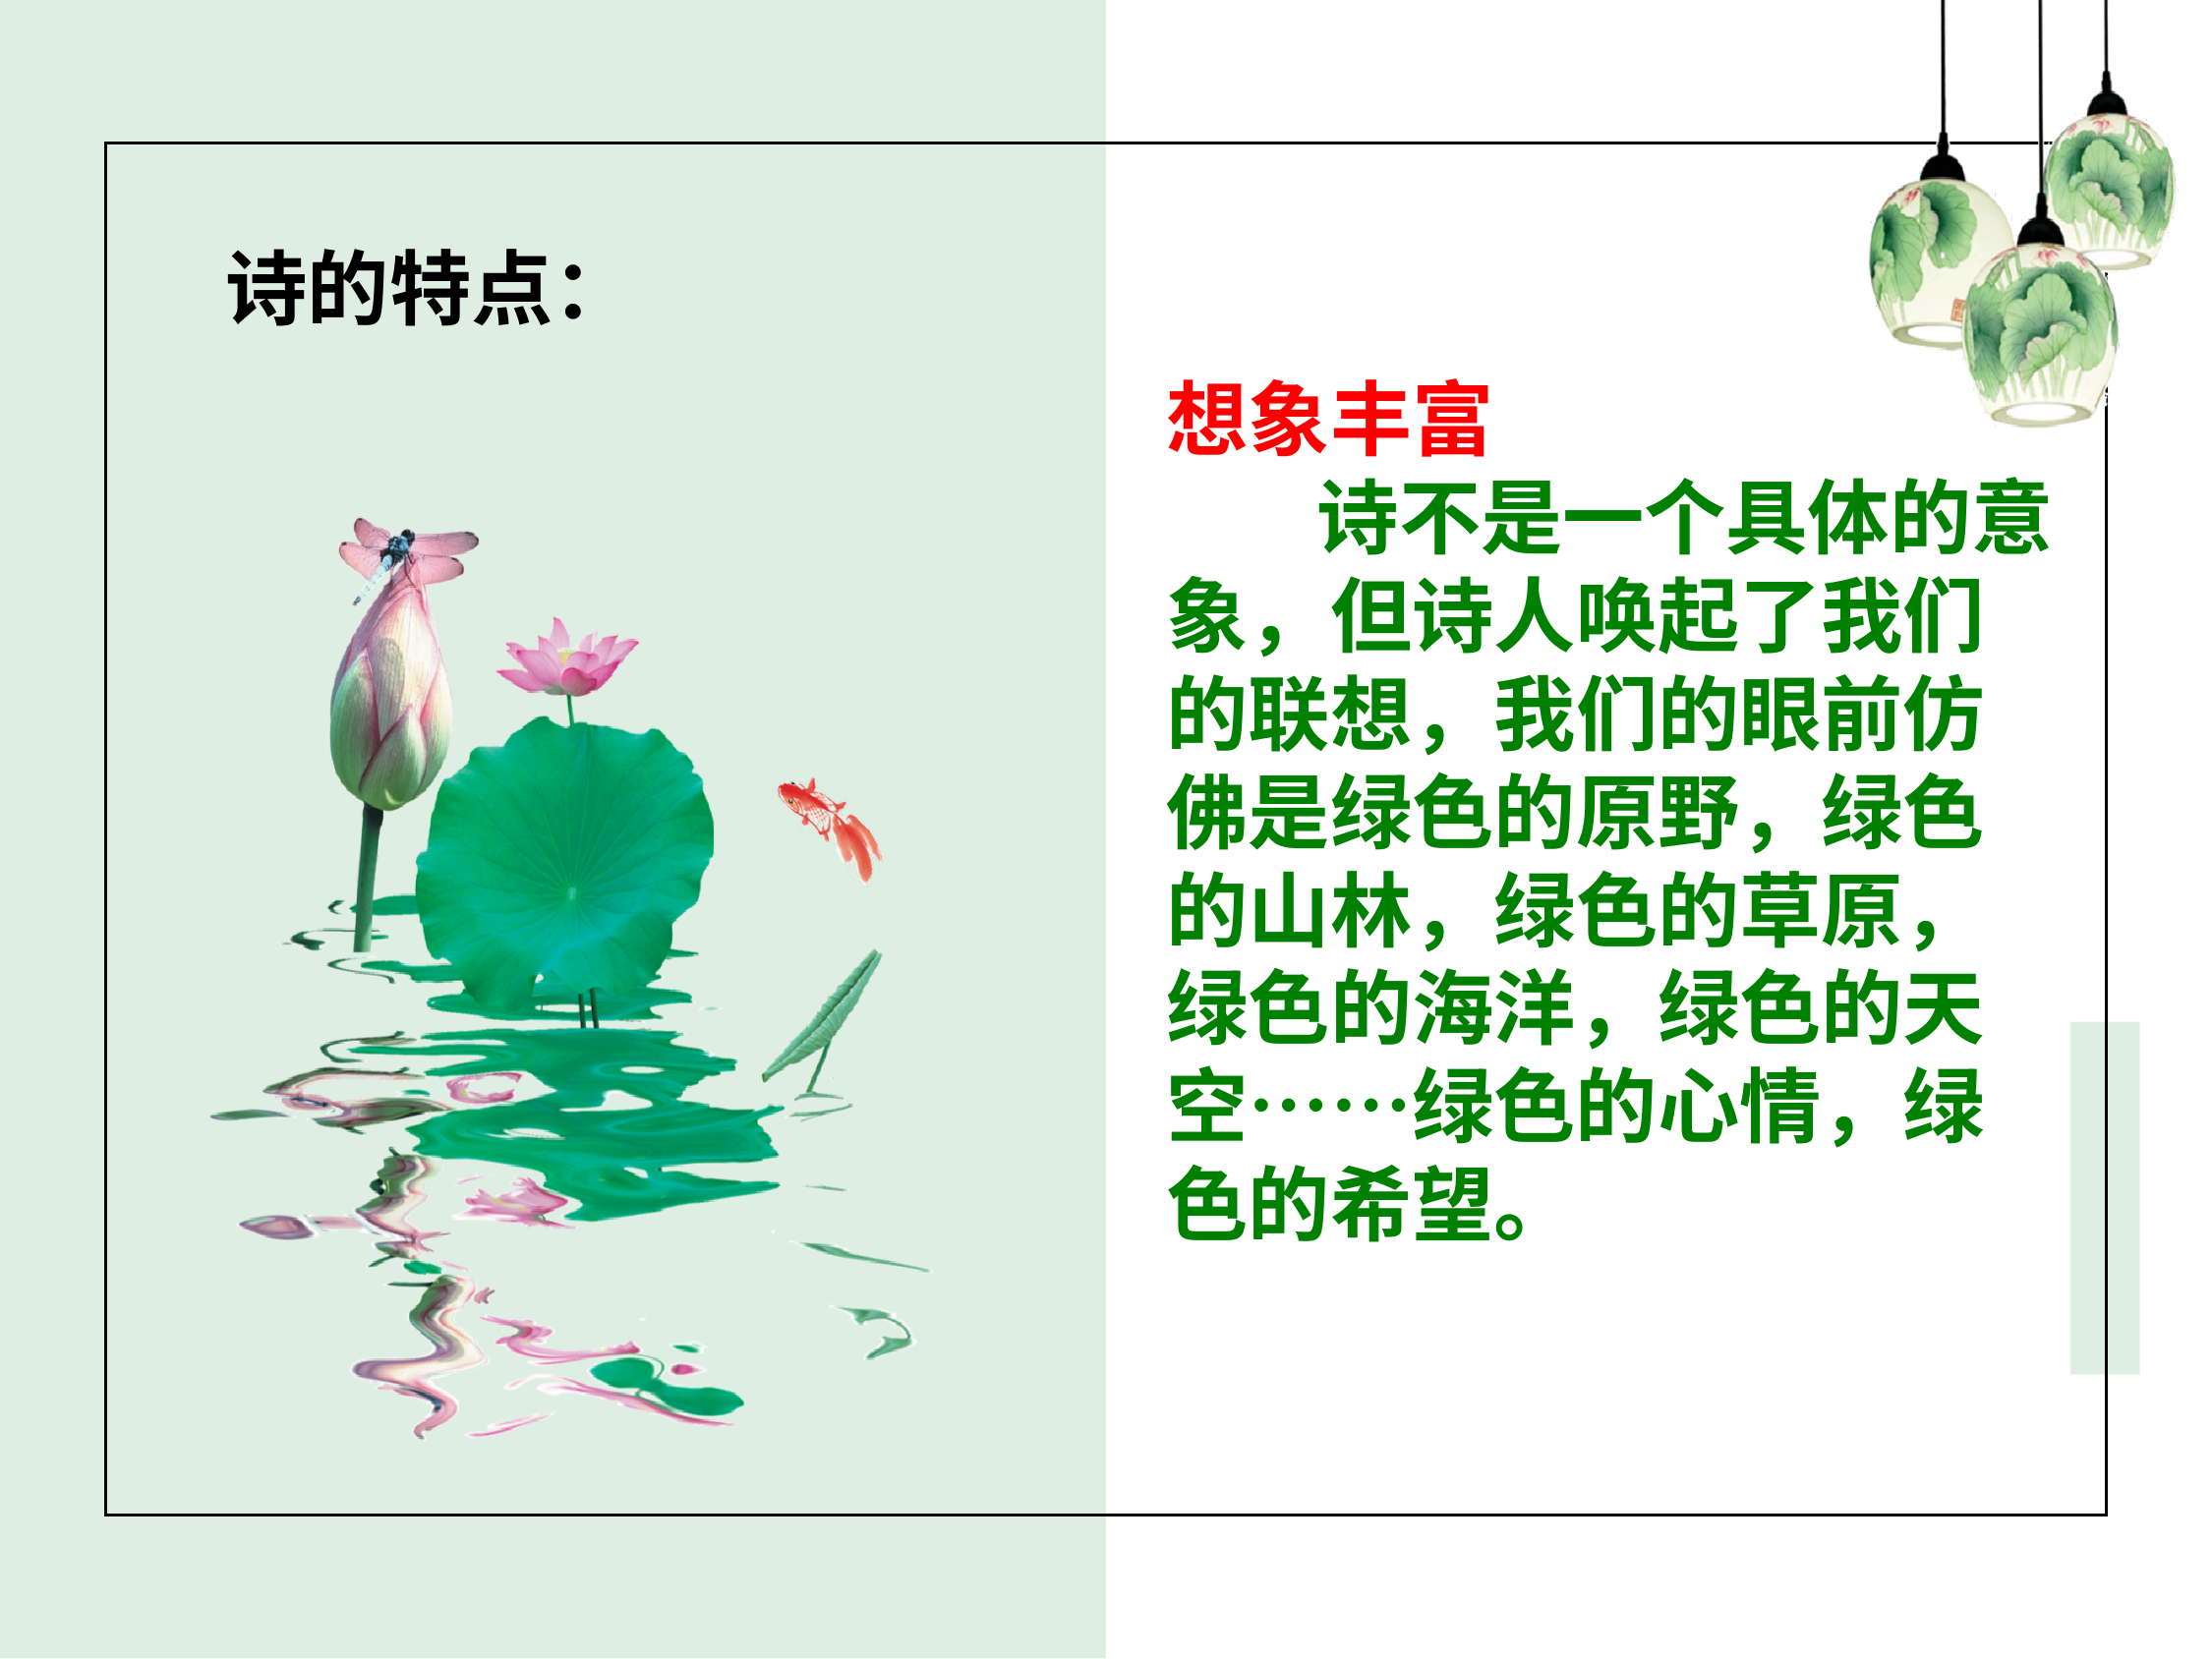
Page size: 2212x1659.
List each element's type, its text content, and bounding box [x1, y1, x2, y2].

text_box 想象丰富 诗不是一个具体的意象，但诗人唤起了我们的联想，我们的眼前仿佛是绿色的原野，绿色的山林，绿色的草原，绿色的海洋，绿色的天空……绿色的心情，绿色的希望。 [1152, 360, 2069, 1357]
text_box 诗的特点： [211, 230, 947, 344]
picture [105, 456, 987, 1587]
picture [1866, 0, 2179, 434]
